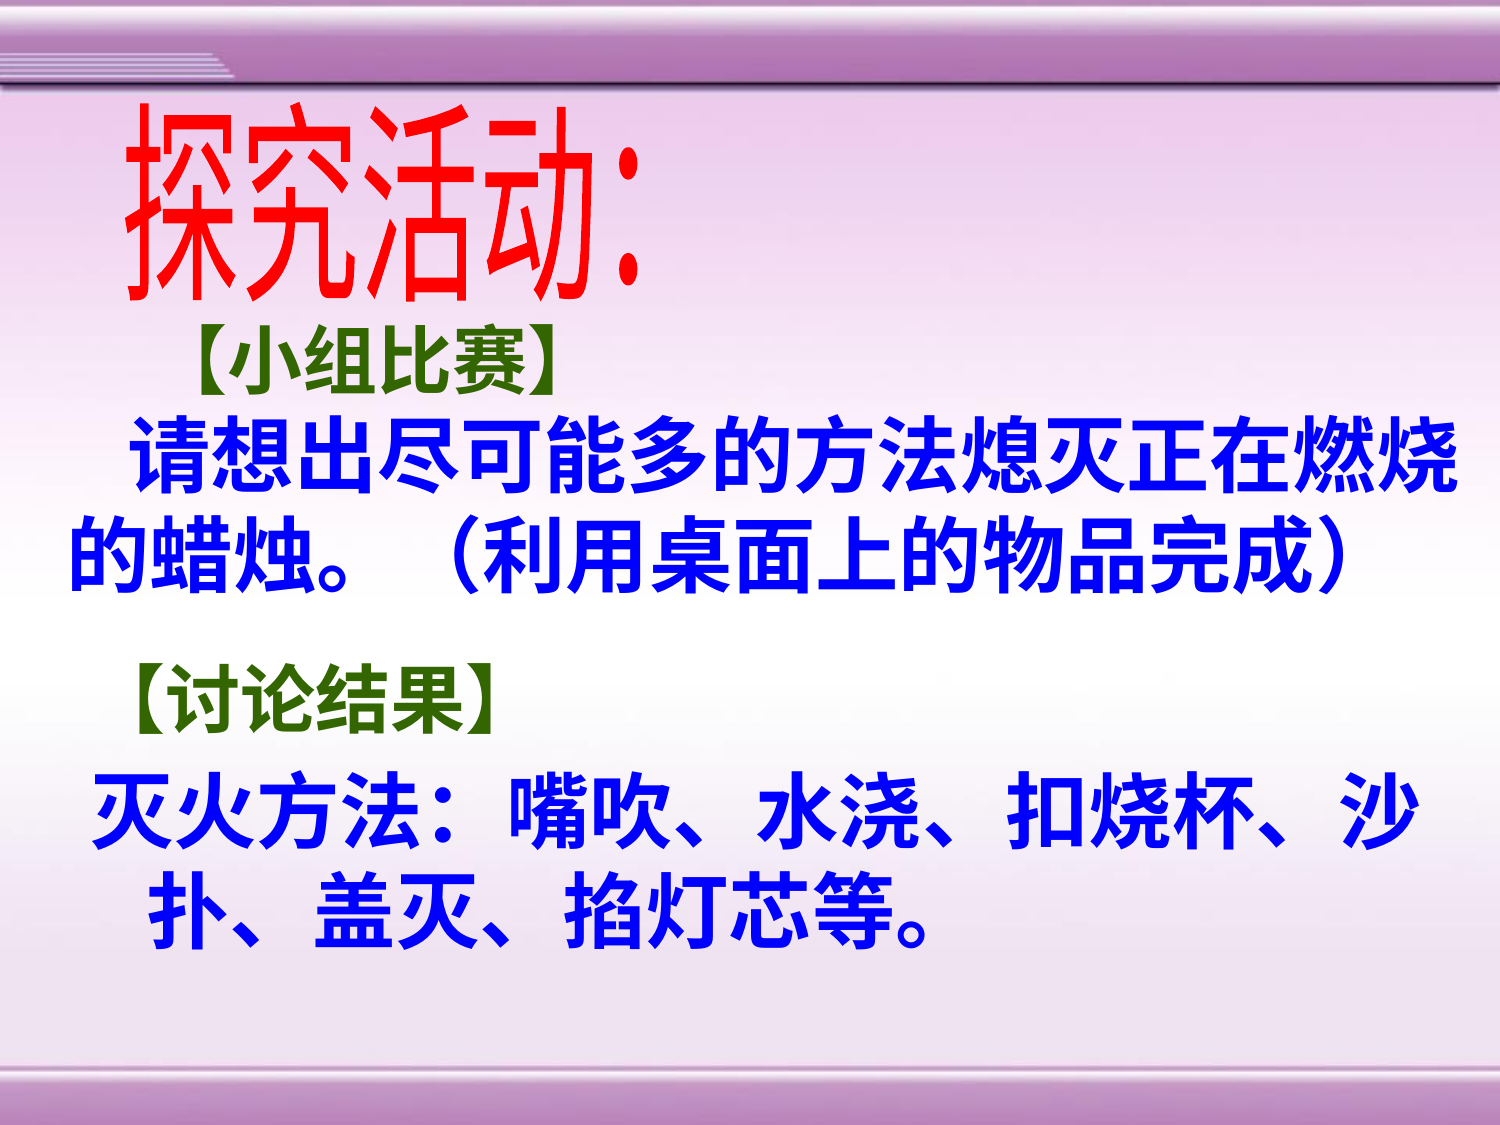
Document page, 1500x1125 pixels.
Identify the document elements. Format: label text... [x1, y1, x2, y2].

slide_number [75, 1024, 425, 1103]
slide_number [1074, 1024, 1425, 1103]
picture [0, 0, 1500, 1125]
title 【小组比赛】 请想出尽可能多的方法熄灭正在燃烧的蜡烛。（利用桌面上的物品完成） [51, 314, 1499, 602]
list 【讨论结果】 灭火方法：嘴吹、水浇、扣烧杯、沙扑、盖灭、掐灯芯等。 [75, 645, 1500, 971]
